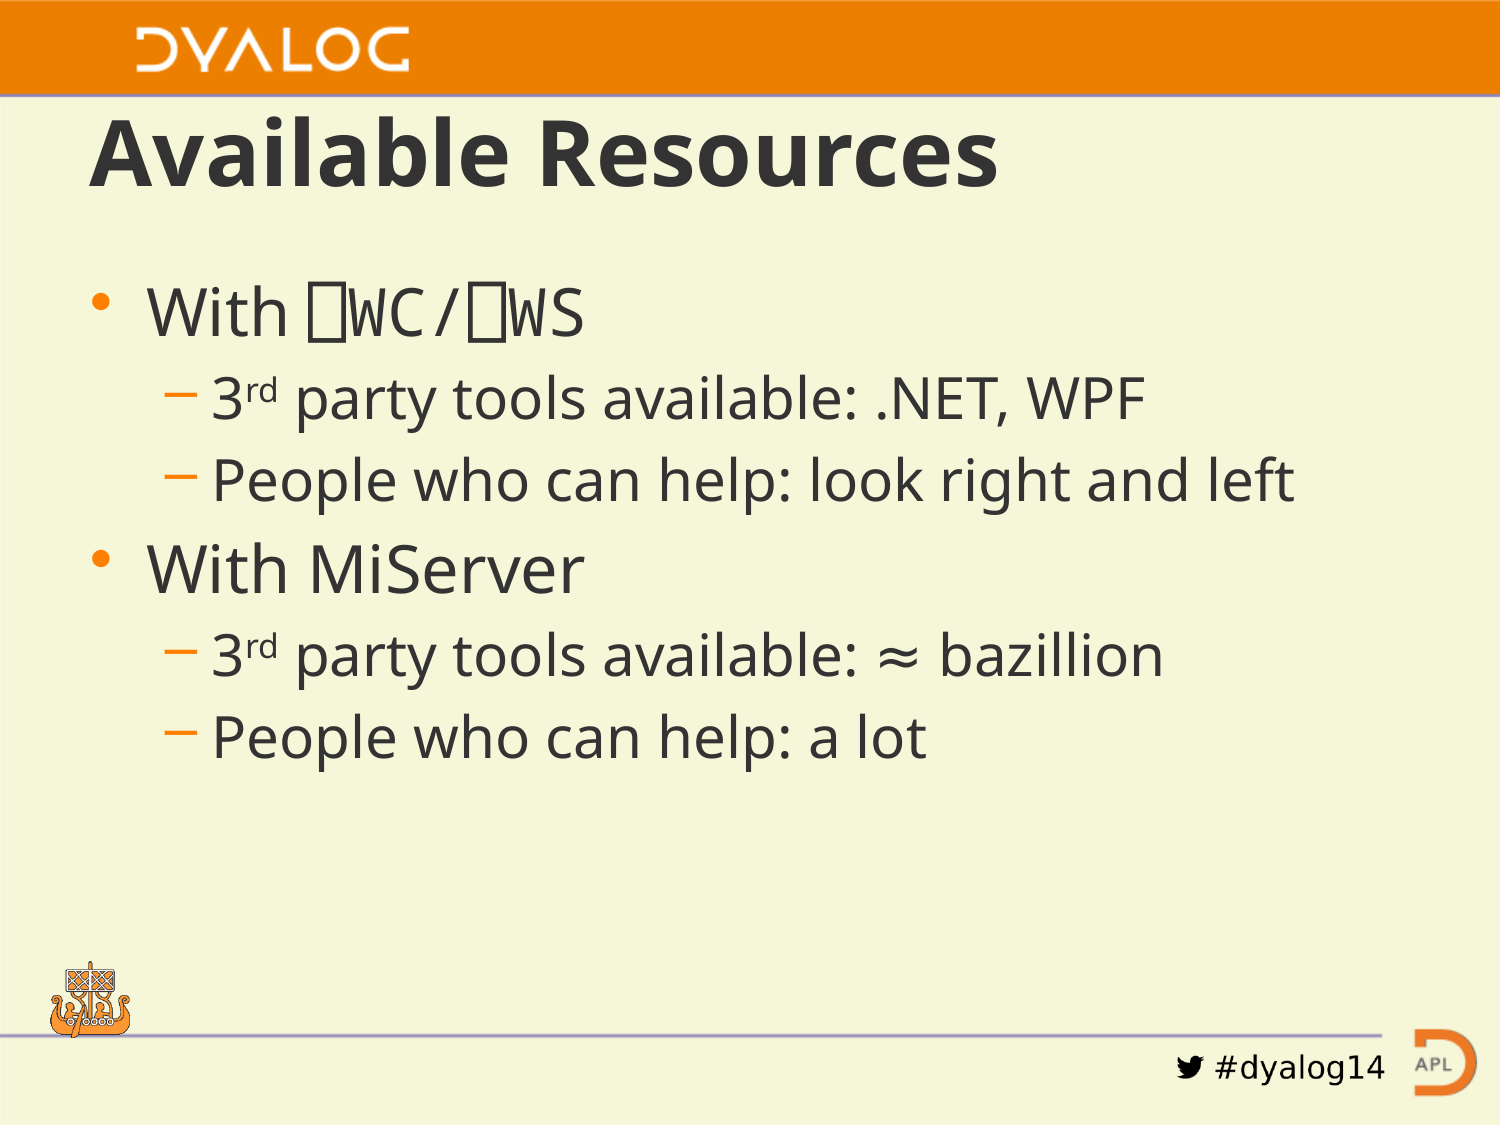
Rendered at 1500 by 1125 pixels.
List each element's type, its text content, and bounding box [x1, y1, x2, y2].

picture [0, 0, 1500, 1125]
title Available Resources [75, 87, 1425, 238]
list With ⎕WC/⎕WS 3rd party tools available: .NET, WPF People who can help: look right and left With MiServer 3rd party tools available: ≈ bazillion People who can help: a lot [75, 262, 1425, 1005]
